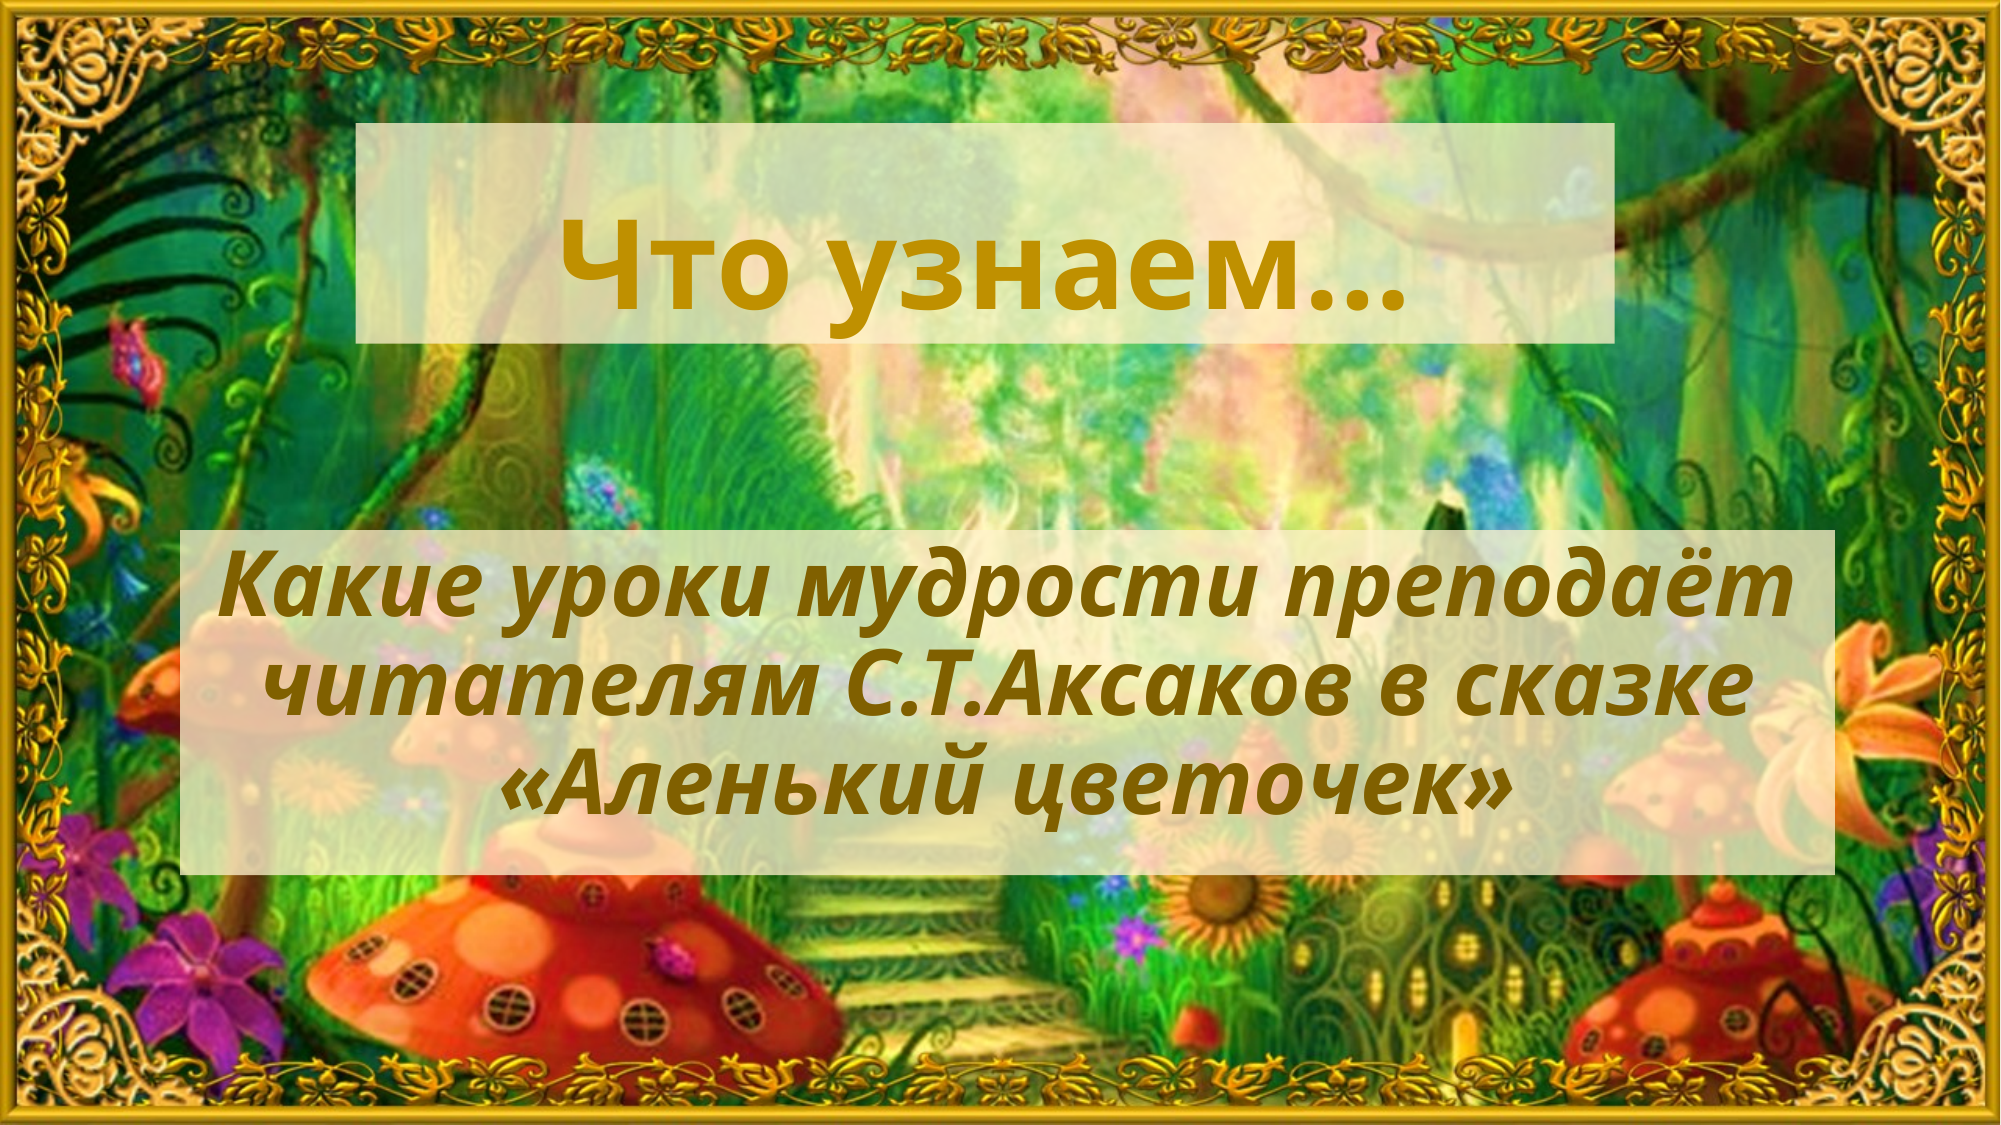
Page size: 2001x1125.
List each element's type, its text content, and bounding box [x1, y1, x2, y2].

list Какие уроки мудрости преподаёт читателям С.Т.Аксаков в сказке «Аленький цветочек» [180, 530, 1835, 876]
title Что узнаем… [355, 123, 1615, 344]
picture [0, 0, 2001, 1125]
